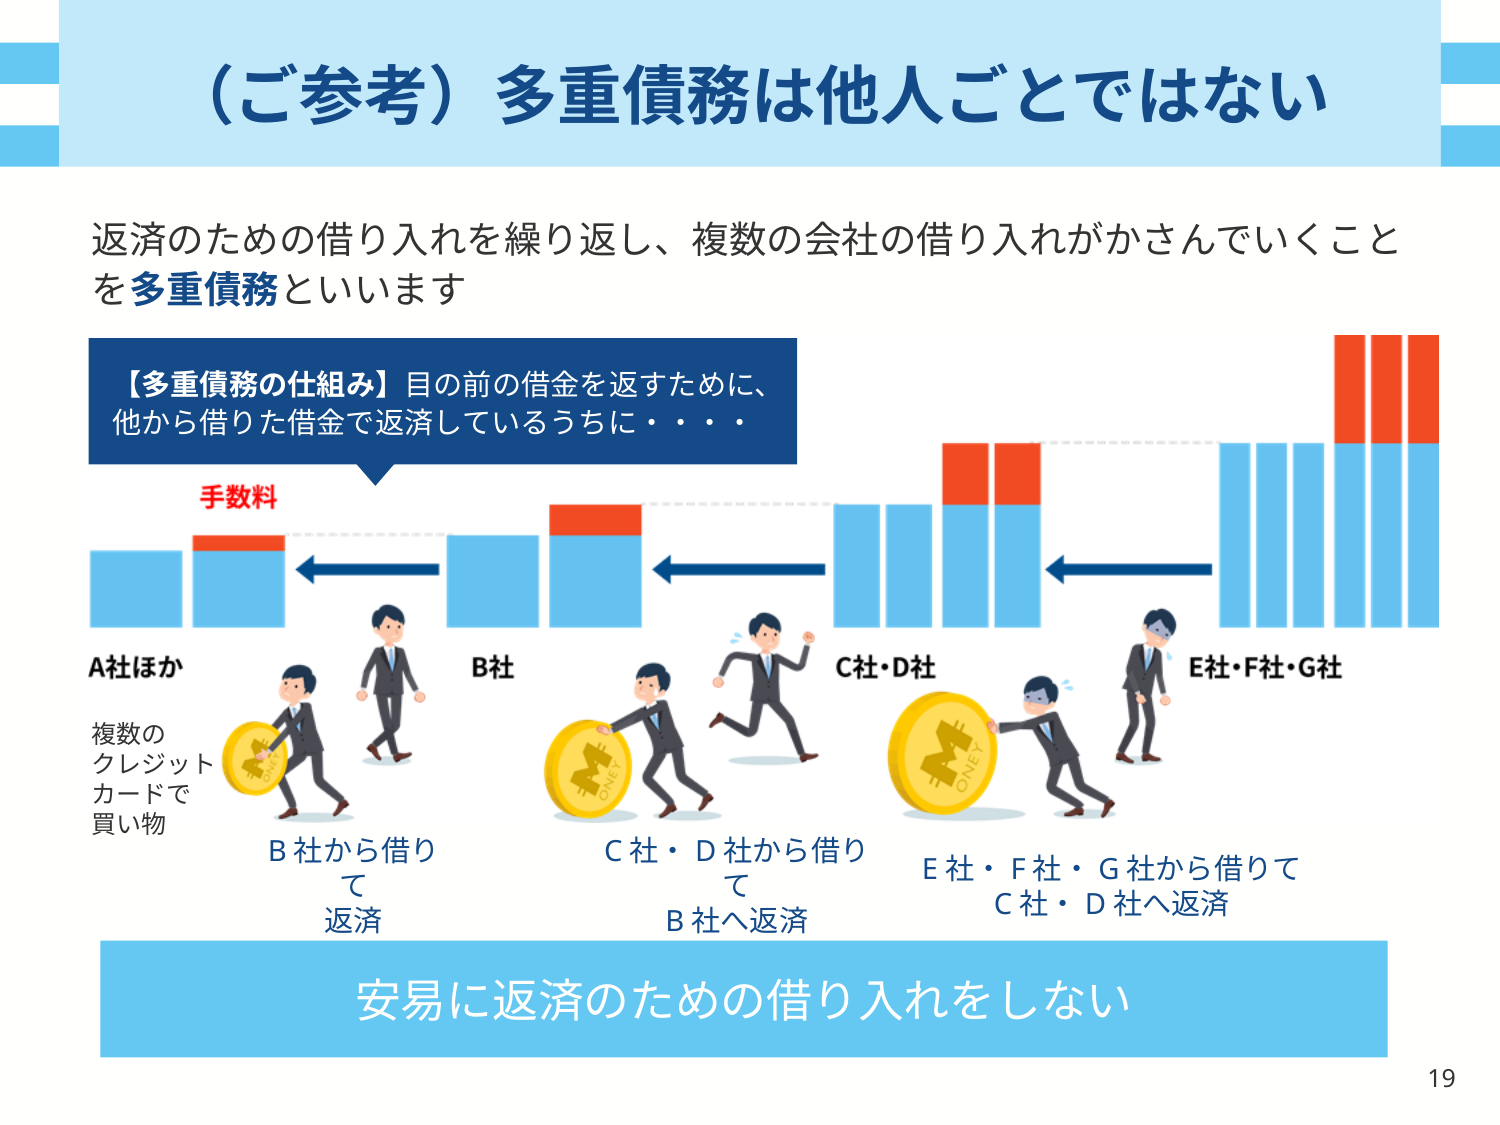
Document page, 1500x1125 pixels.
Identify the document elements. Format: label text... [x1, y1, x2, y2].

slide_number 18 [1133, 1049, 1472, 1109]
title （ご参考）多重債務は他人ごとではない [85, 8, 1415, 167]
text_box 安易に返済のための借り入れをしない [99, 939, 1389, 1058]
text_box 複数の クレジット カードで 買い物 [77, 711, 323, 846]
text_box C社・D社から借りて B社へ返済 [567, 829, 907, 931]
text_box B社から借りて 返済 [223, 829, 486, 931]
picture [88, 335, 1439, 823]
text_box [88, 338, 798, 486]
text_box E社・F社・G社から借りて C社・D社へ返済 [886, 829, 1338, 931]
text_box 返済のための借り入れを繰り返し、複数の会社の借り入れがかさんでいくことを多重債務といいます [77, 204, 1430, 319]
